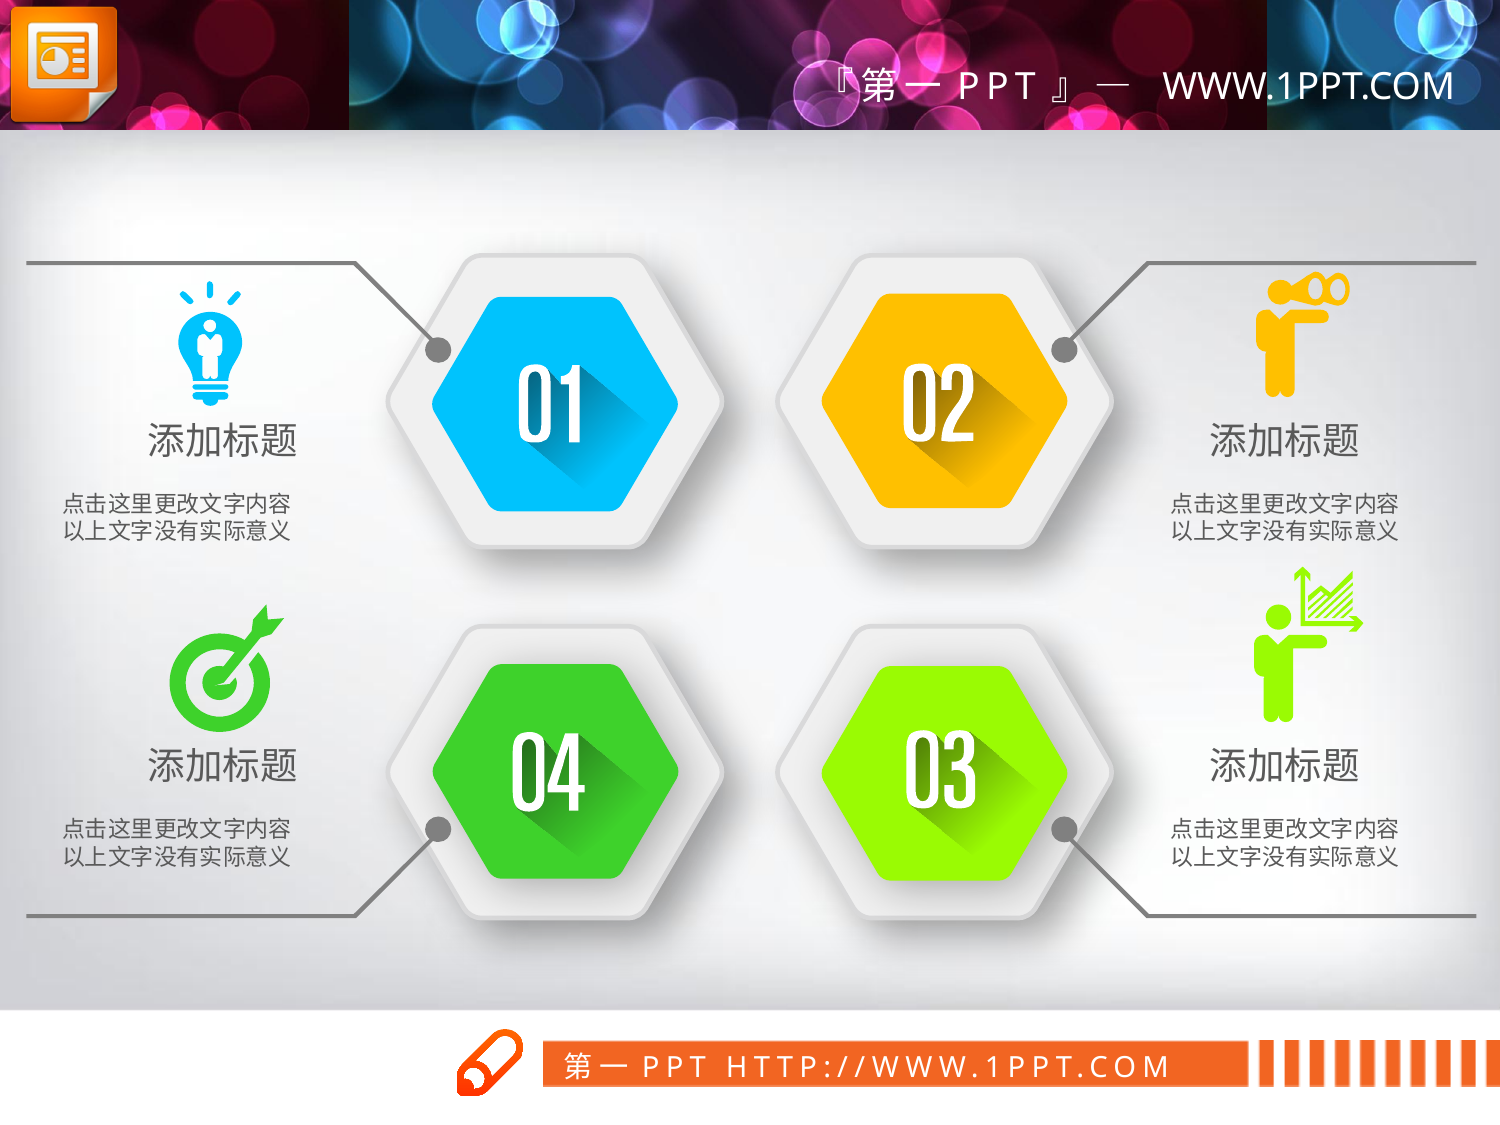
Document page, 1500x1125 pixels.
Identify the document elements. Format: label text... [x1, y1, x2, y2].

text_box [1116, 261, 1477, 298]
text_box 点击这里更改文字内容 以上文字没有实际意义 [1155, 807, 1500, 878]
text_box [169, 604, 285, 733]
picture [0, 0, 1500, 1012]
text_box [1255, 271, 1351, 398]
picture [543, 1040, 1500, 1087]
text_box 添加标题 [132, 409, 313, 470]
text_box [386, 626, 723, 919]
text_box 添加标题 [1194, 734, 1375, 795]
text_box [386, 255, 723, 548]
text_box 添加标题 [132, 734, 313, 795]
text_box 点击这里更改文字内容 以上文字没有实际意义 [0, 482, 365, 552]
text_box 点击这里更改文字内容 以上文字没有实际意义 [0, 807, 365, 878]
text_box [776, 626, 1113, 919]
text_box [26, 261, 381, 293]
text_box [178, 280, 243, 407]
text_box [1253, 566, 1364, 723]
text_box 点击这里更改文字内容 以上文字没有实际意义 [1155, 482, 1500, 552]
text_box 添加标题 [1194, 409, 1375, 470]
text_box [776, 255, 1113, 548]
text_box [1116, 881, 1477, 919]
text_box [26, 887, 381, 919]
